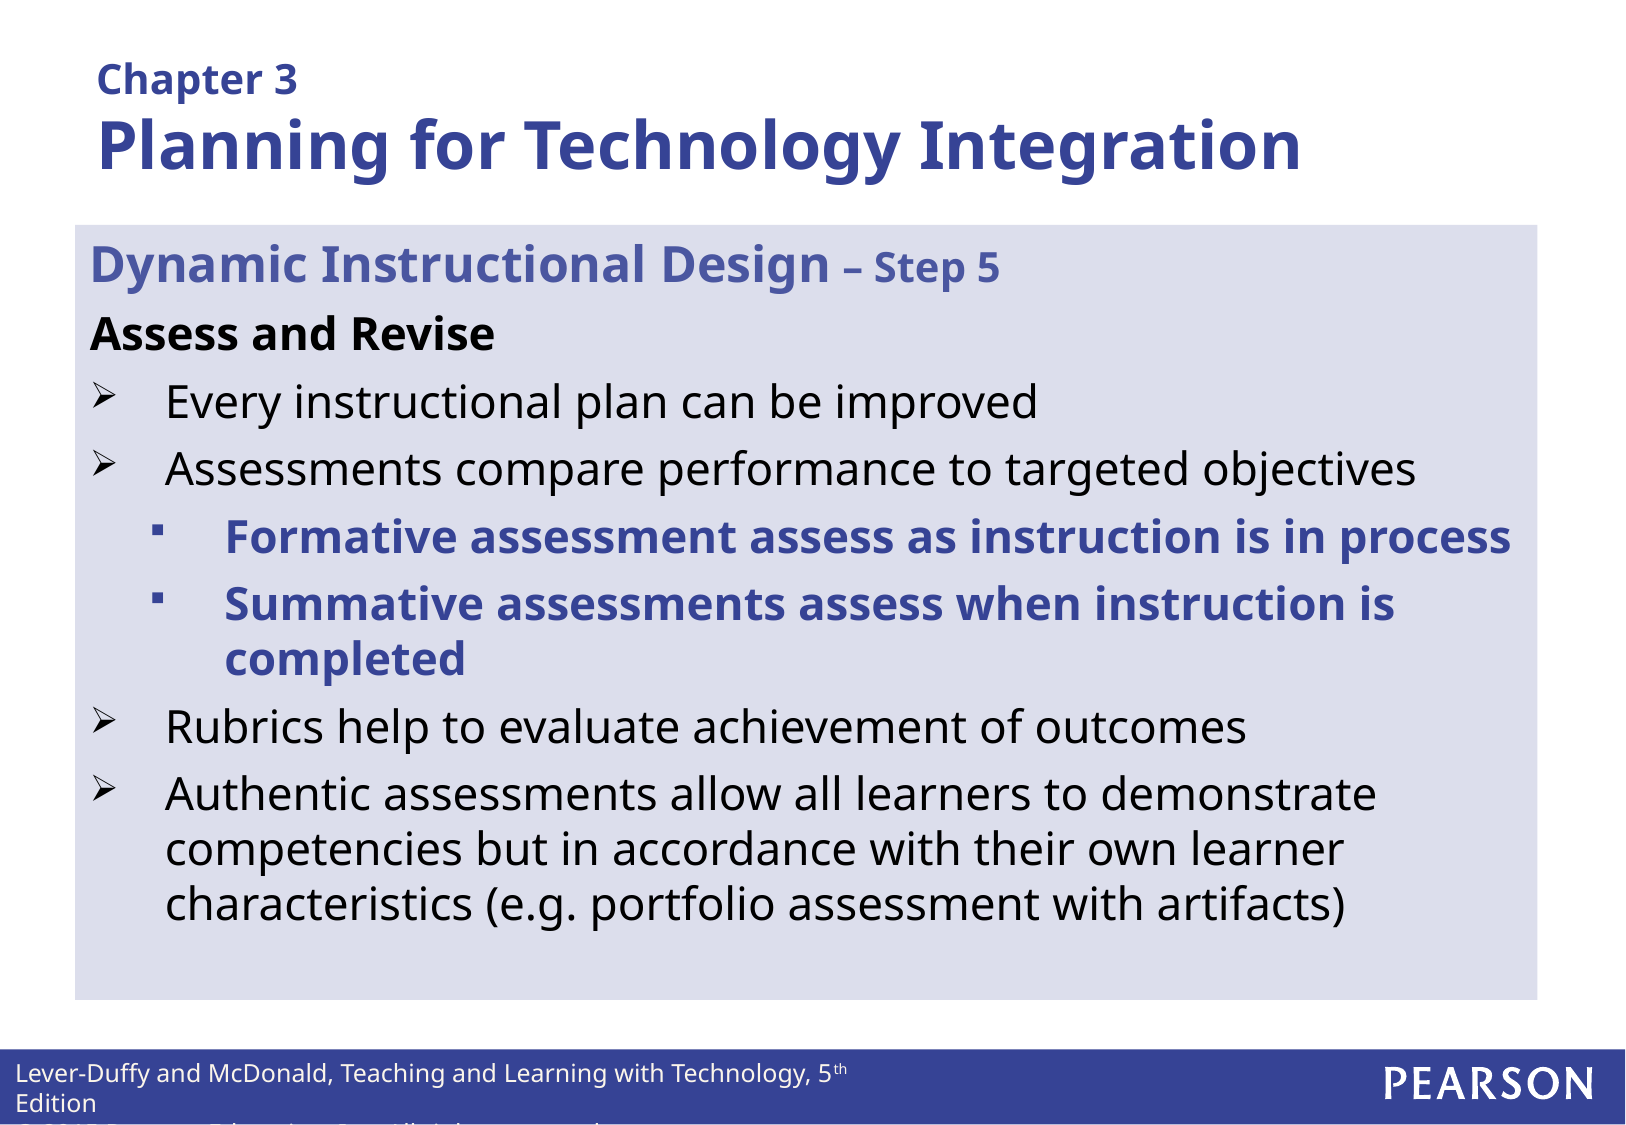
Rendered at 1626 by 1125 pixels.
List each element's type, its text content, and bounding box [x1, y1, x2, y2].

title Chapter 3 Planning for Technology Integration [81, 45, 1544, 233]
list Dynamic Instructional Design – Step 5 Assess and Revise Every instructional plan can be improved Assessments compare performance to targeted objectives Formative assessment assess as instruction is in process Summative assessments assess when instruction is completed Rubrics help to evaluate achievement of outcomes Authentic assessments allow all learners to demonstrate competencies but in accordance with their own learner characteristics (e.g. portfolio assessment with artifacts) [75, 224, 1538, 1000]
